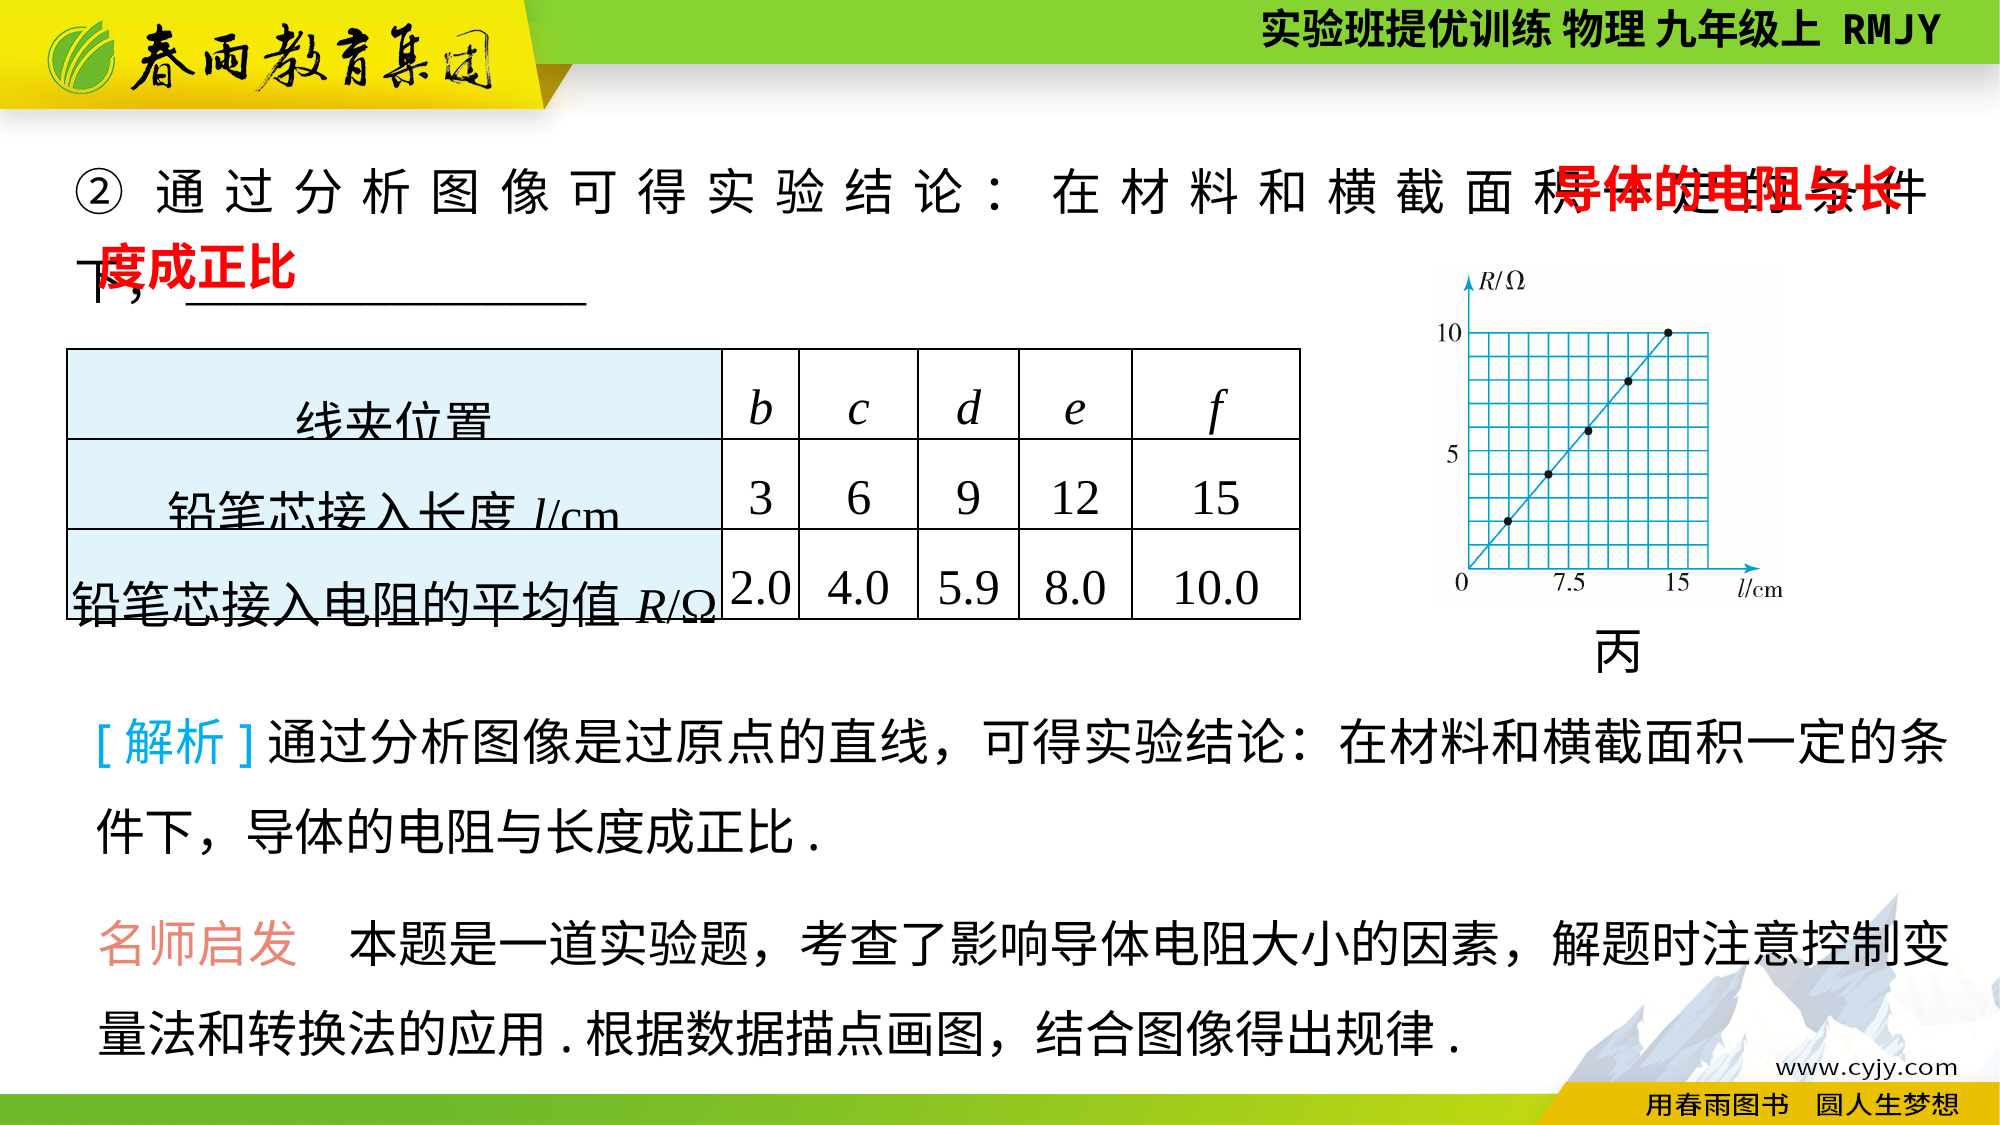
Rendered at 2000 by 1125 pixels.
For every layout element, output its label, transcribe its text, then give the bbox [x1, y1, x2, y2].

table_header d [919, 350, 1018, 438]
table_cell 12 [1020, 440, 1131, 528]
table_cell 5.9 [919, 530, 1018, 618]
text_box 导体的电阻与长 [1538, 119, 1919, 225]
table_cell 15 [1133, 440, 1299, 528]
text_box 名师启发 本题是一道实验题，考查了影响导体电阻大小的因素，解题时注意控制变量法和转换法的应用.根据数据描点画图，结合图像得出规律. [82, 875, 1967, 1071]
table_header 线夹位置 [68, 350, 721, 438]
text_box 丙 [1579, 613, 1659, 672]
table_cell 10.0 [1133, 530, 1299, 618]
table_header c [800, 350, 917, 438]
table_cell 8.0 [1020, 530, 1131, 618]
table_cell 3 [723, 440, 798, 528]
picture [0, 0, 2000, 1125]
table_cell 6 [800, 440, 917, 528]
text_box [解析]通过分析图像是过原点的直线，可得实验结论：在材料和横截面积一定的条件下，导体的电阻与长度成正比. [80, 672, 1965, 868]
table_cell 铅笔芯接入长度l/cm [68, 440, 721, 528]
table_cell 2.0 [723, 530, 798, 618]
table_header b [723, 350, 798, 438]
table_cell 4.0 [800, 530, 917, 618]
table_header f [1133, 350, 1299, 438]
table_cell 铅笔芯接入电阻的平均值R/Ω [68, 530, 721, 618]
table_header e [1020, 350, 1131, 438]
text_box 度成正比 [82, 227, 313, 303]
table_cell 9 [919, 440, 1018, 528]
list ②通过分析图像可得实验结论：在材料和横截面积一定的条件下，________________ __________. [59, 122, 1944, 308]
